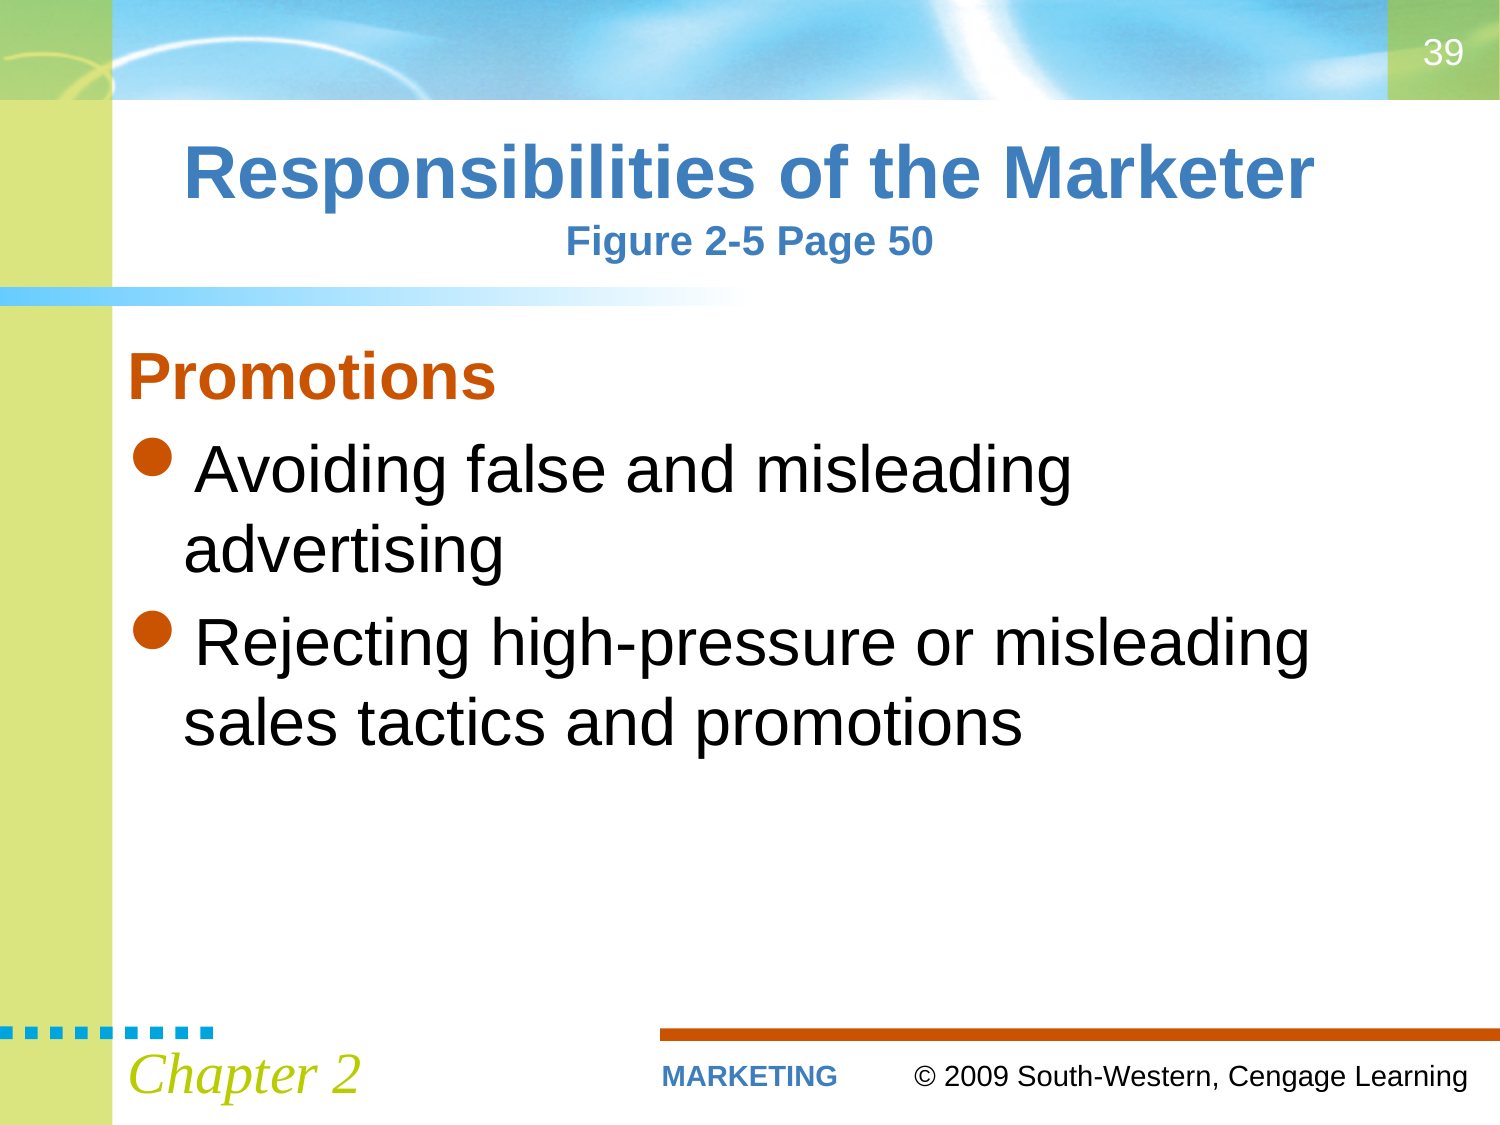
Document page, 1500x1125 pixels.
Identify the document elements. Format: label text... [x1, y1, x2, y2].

footer Chapter 2 [112, 1012, 638, 1113]
title Responsibilities of the Marketer Figure 2-5 Page 50 [112, 99, 1388, 288]
list Promotions Avoiding false and misleading advertising Rejecting high-pressure or misleading sales tactics and promotions [112, 324, 1388, 1001]
slide_number 39 [1387, 0, 1500, 101]
